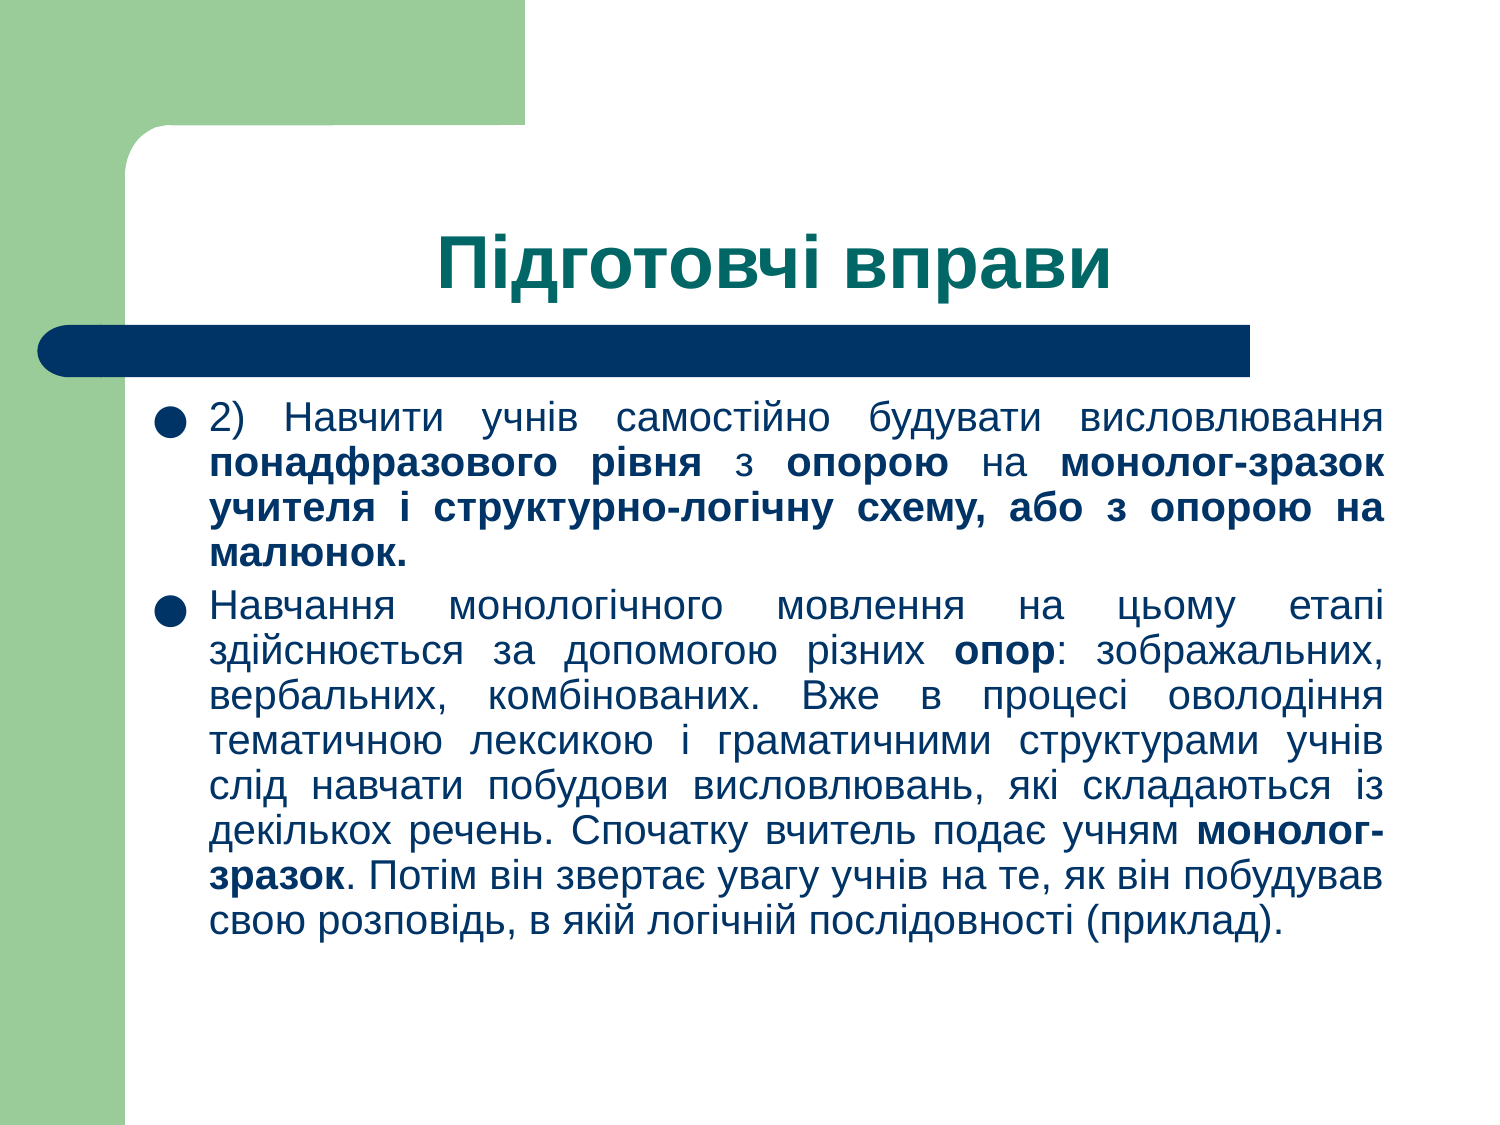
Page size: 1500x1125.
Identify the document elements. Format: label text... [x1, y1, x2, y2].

title Підготовчі вправи [125, 125, 1425, 313]
list 2) Навчити учнів самостійно будувати висловлювання понадфразового рівня з опорою на монолог-зразок учителя і структурно-логічну схему, або з опорою на малюнок. Навчання монологічного мовлення на цьому етапі здійснюється за допомогою різних опор: зображальних, вербальних, комбінованих. Вже в процесі оволодіння тематичною лексикою і граматичними структурами учнів слід навчати побудови висловлювань, які складаються із декількох речень. Спочатку вчитель подає учням монолог-зразок. Потім він звертає увагу учнів на те, як він побудував свою розповідь, в якій логічній послідовності (приклад). [137, 387, 1400, 999]
